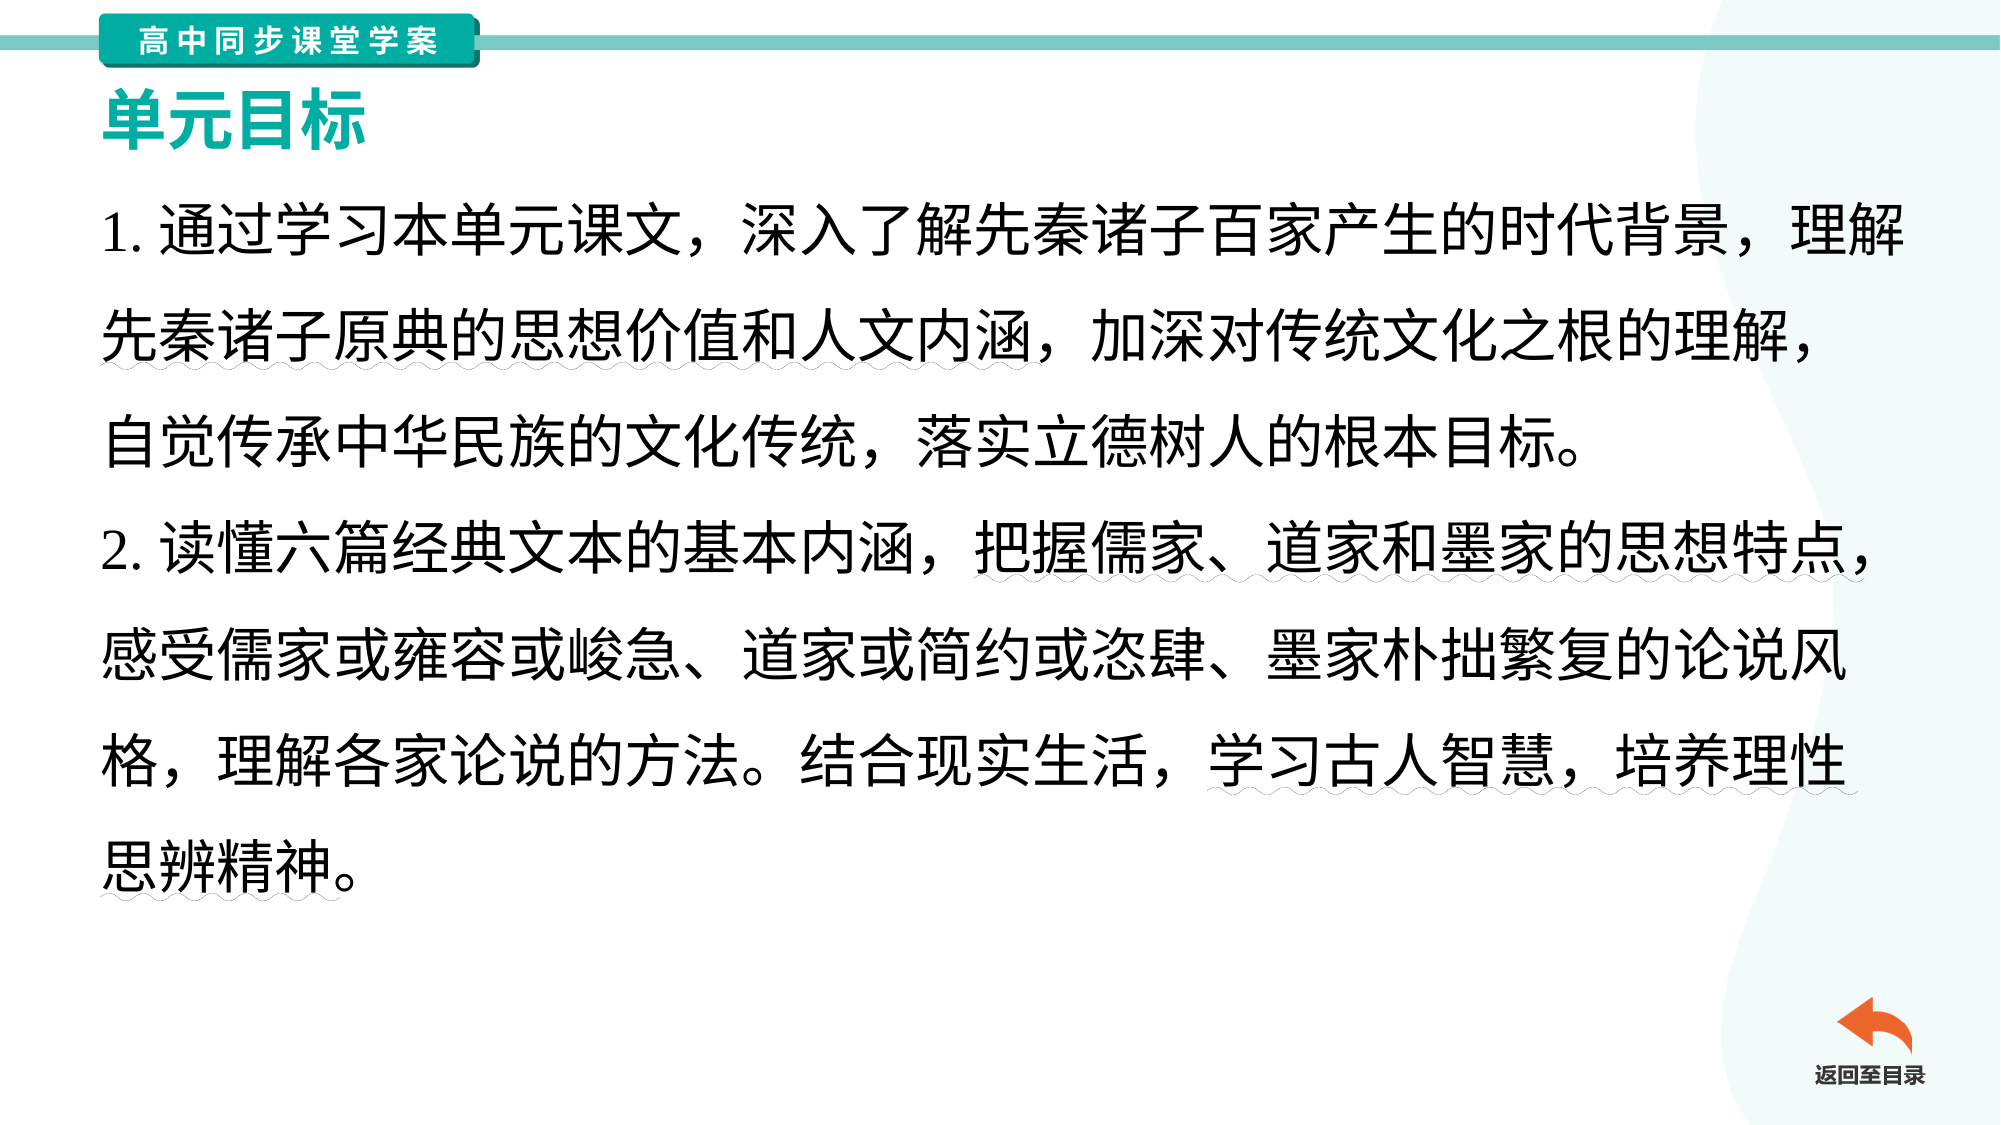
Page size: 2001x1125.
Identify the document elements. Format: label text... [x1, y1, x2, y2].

text_box 单元目标 [100, 76, 1899, 156]
picture [0, 0, 2000, 1125]
text_box 1.通过学习本单元课文，深入了解先秦诸子百家产生的时代背景，理解 先秦诸子原典的思想价值和人文内涵，加深对传统文化之根的理解， 自觉传承中华民族的文化传统，落实立德树人的根本目标。 2.读懂六篇经典文本的基本内涵，把握儒家、道家和墨家的思想特点， 感受儒家或雍容或峻急、道家或简约或恣肆、墨家朴拙繁复的论说风 格，理解各家论说的方法。结合现实生活，学习古人智慧，培养理性 思辨精神。 [100, 156, 1899, 901]
